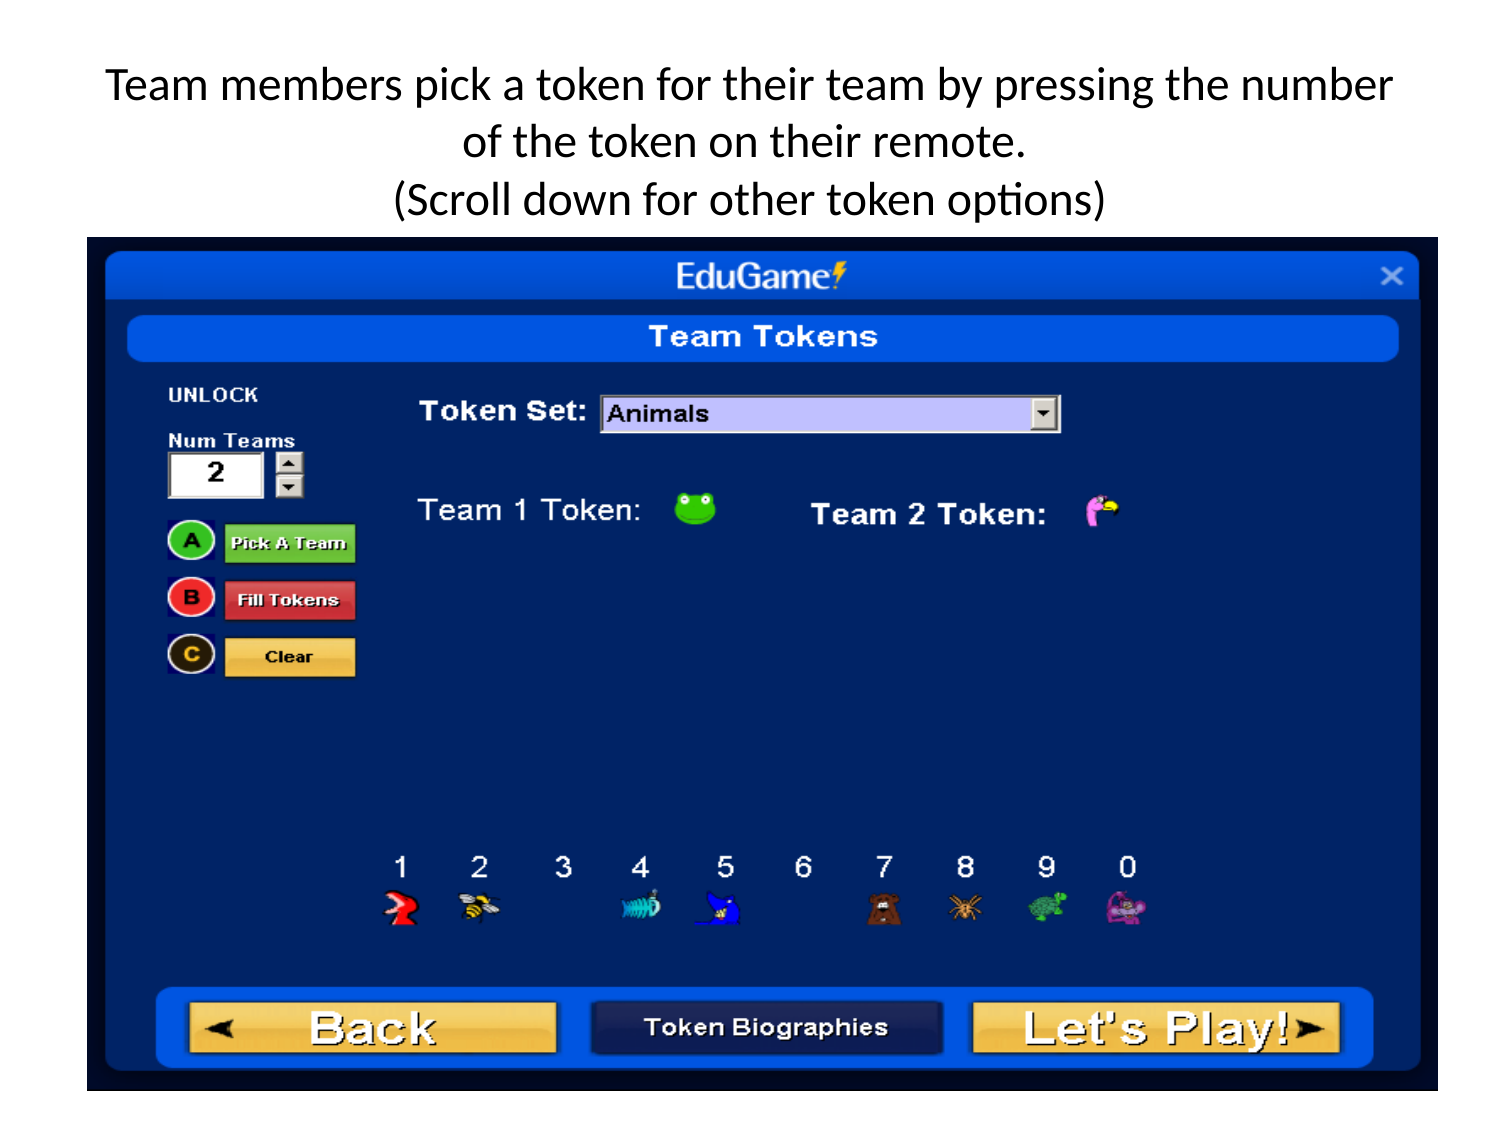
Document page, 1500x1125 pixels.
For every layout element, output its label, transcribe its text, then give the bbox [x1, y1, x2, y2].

title Team members pick a token for their team by pressing the number of the token on their remote. (Scroll down for other token options) [75, 45, 1425, 233]
picture [87, 237, 1438, 1091]
